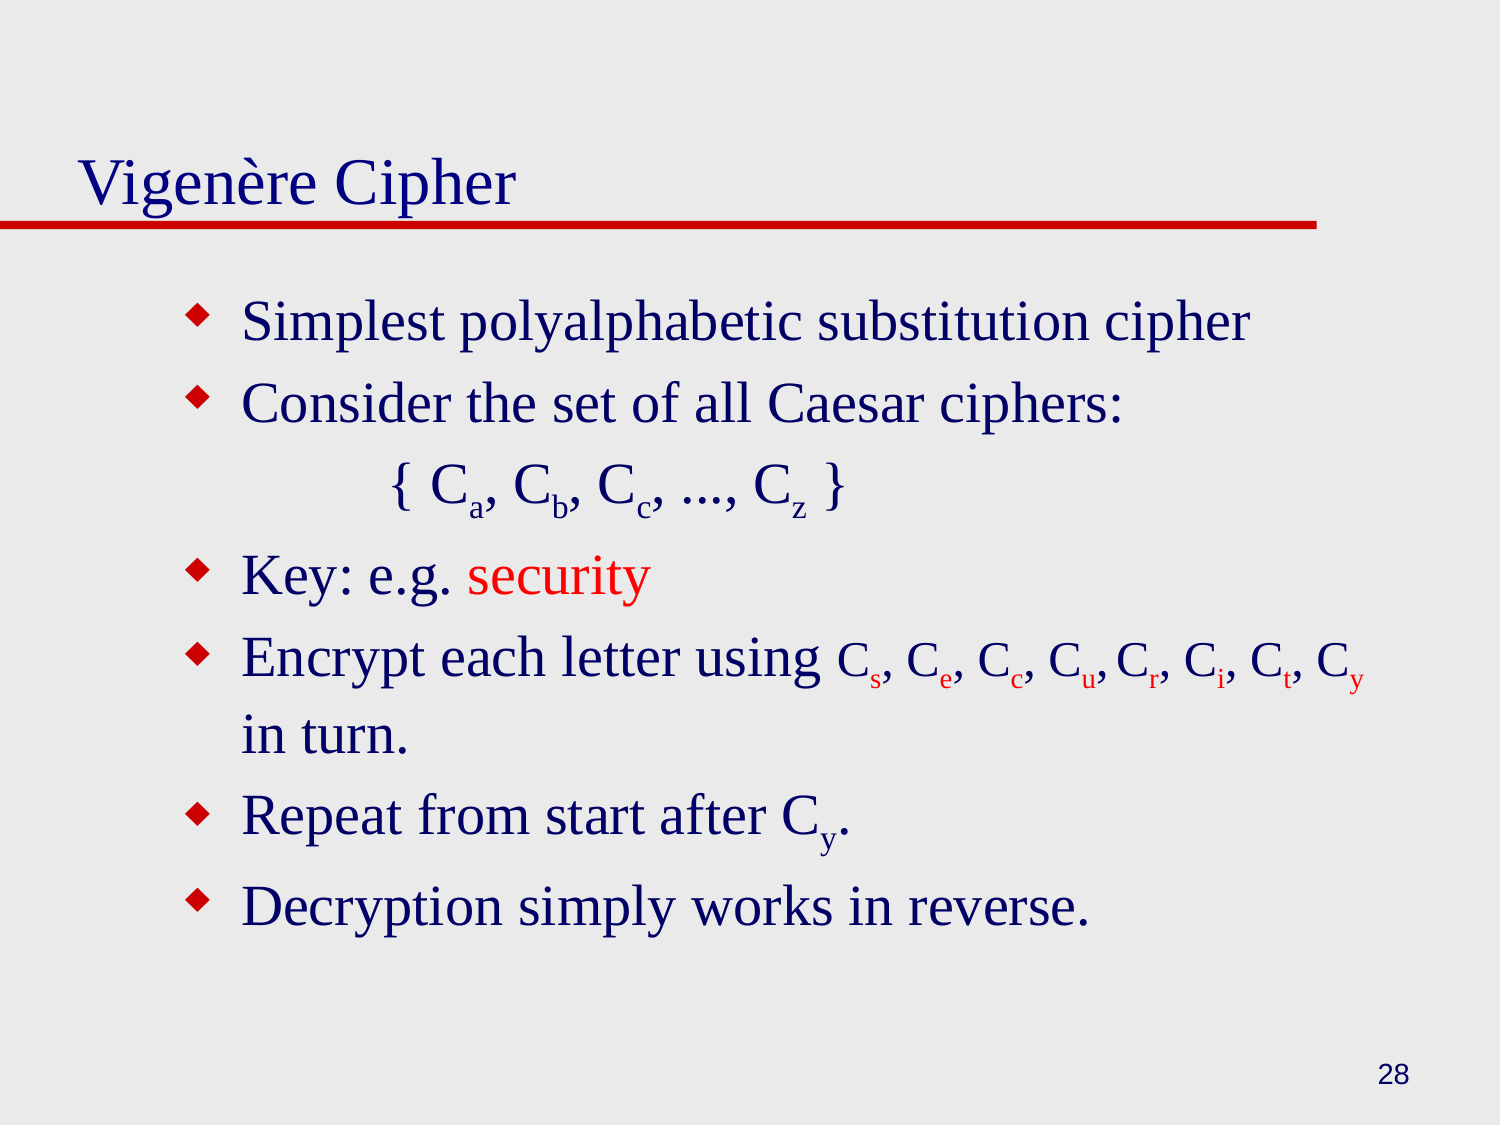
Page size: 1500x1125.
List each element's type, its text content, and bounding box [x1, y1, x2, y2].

list Simplest polyalphabetic substitution cipher Consider the set of all Caesar ciphers: { Ca, Cb, Cc, ..., Cz } Key: e.g. security Encrypt each letter using Cs, Ce, Cc, Cu, Cr, Ci, Ct, Cy in turn. Repeat from start after Cy. Decryption simply works in reverse. [169, 274, 1438, 951]
title Vigenère Cipher [62, 43, 1338, 226]
slide_number 28 [1074, 1042, 1426, 1103]
